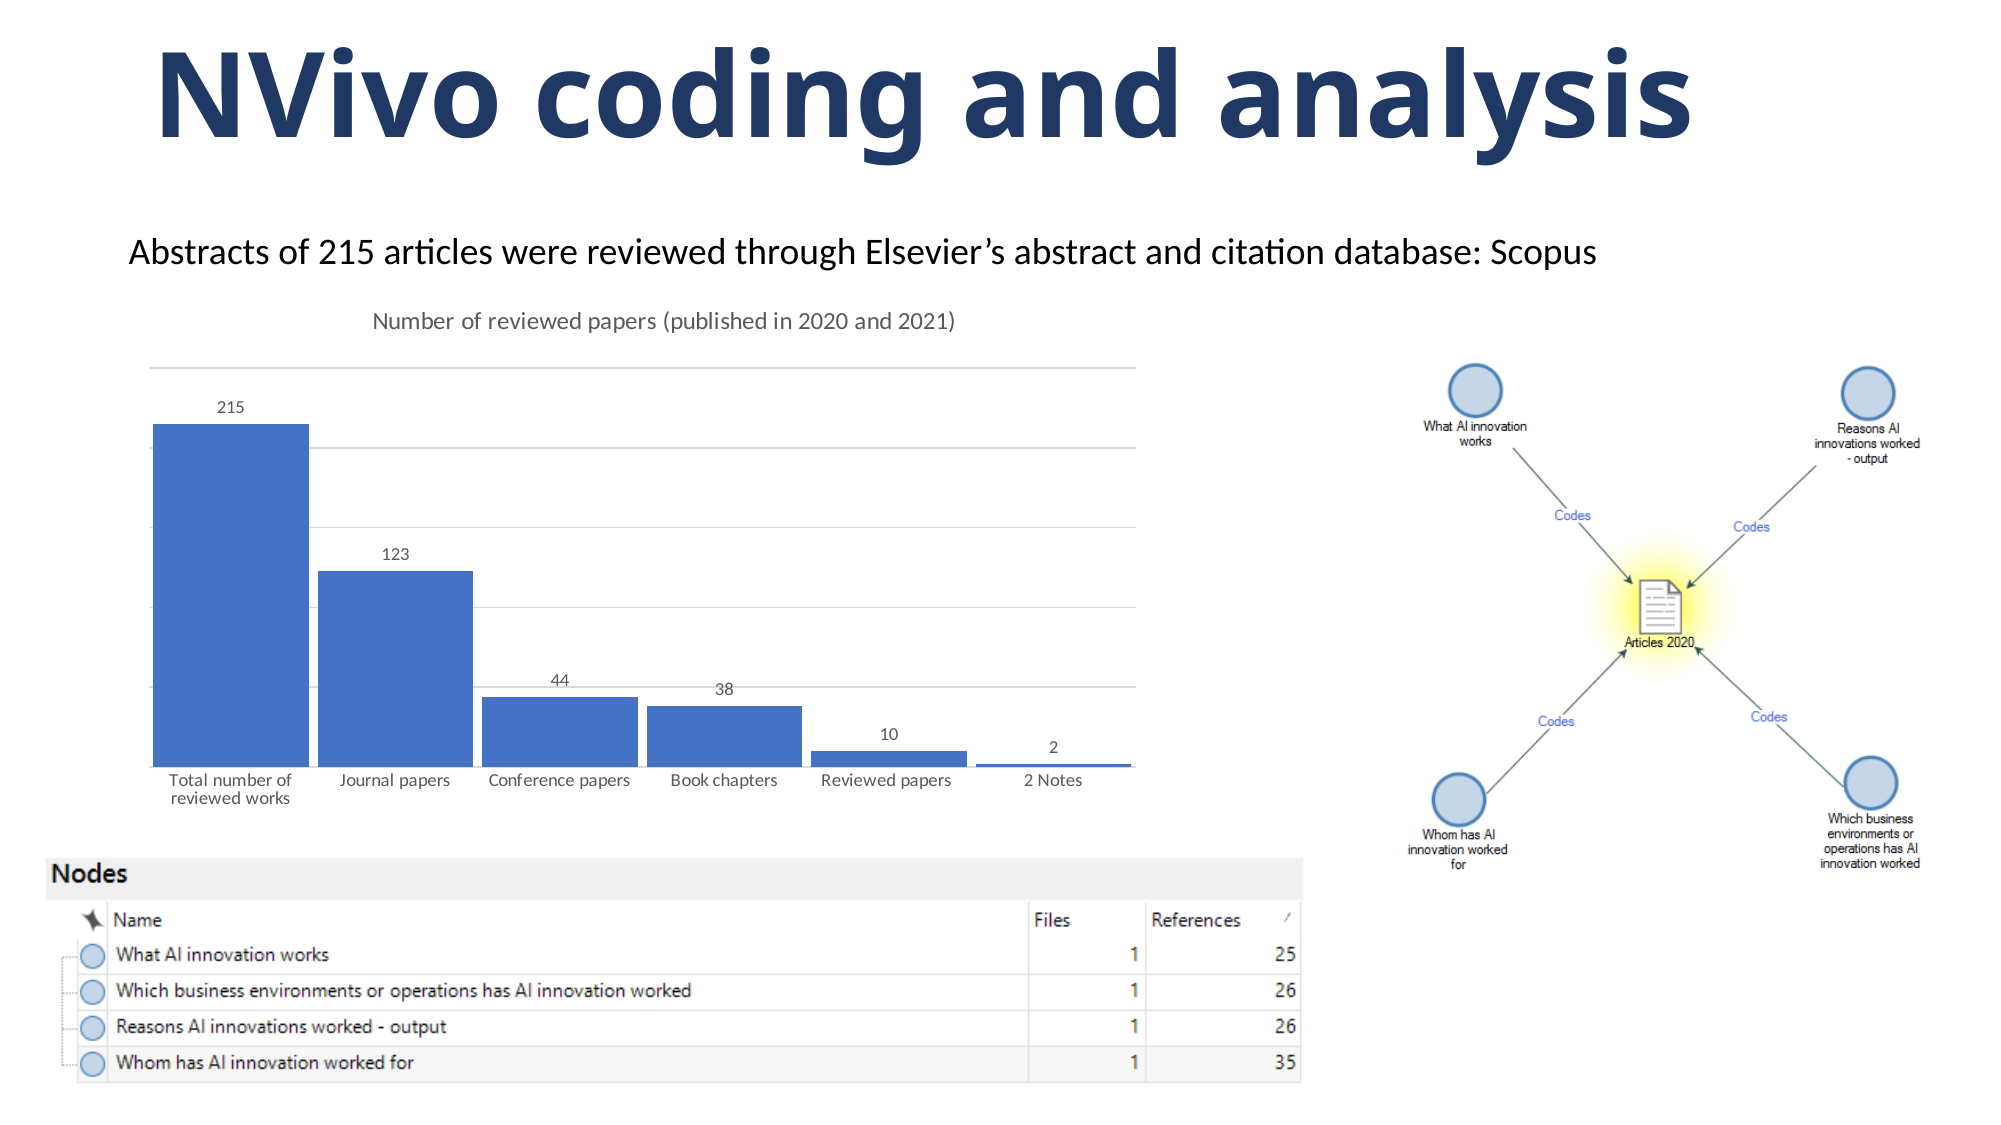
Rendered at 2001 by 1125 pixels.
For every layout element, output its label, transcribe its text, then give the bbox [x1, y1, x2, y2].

picture [46, 858, 1308, 1099]
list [1401, 352, 1939, 884]
title NVivo coding and analysis [137, 26, 1863, 172]
text_box Abstracts of 215 articles were reviewed through Elsevier’s abstract and citation database: Scopus [114, 220, 1804, 280]
chart [142, 303, 1181, 810]
